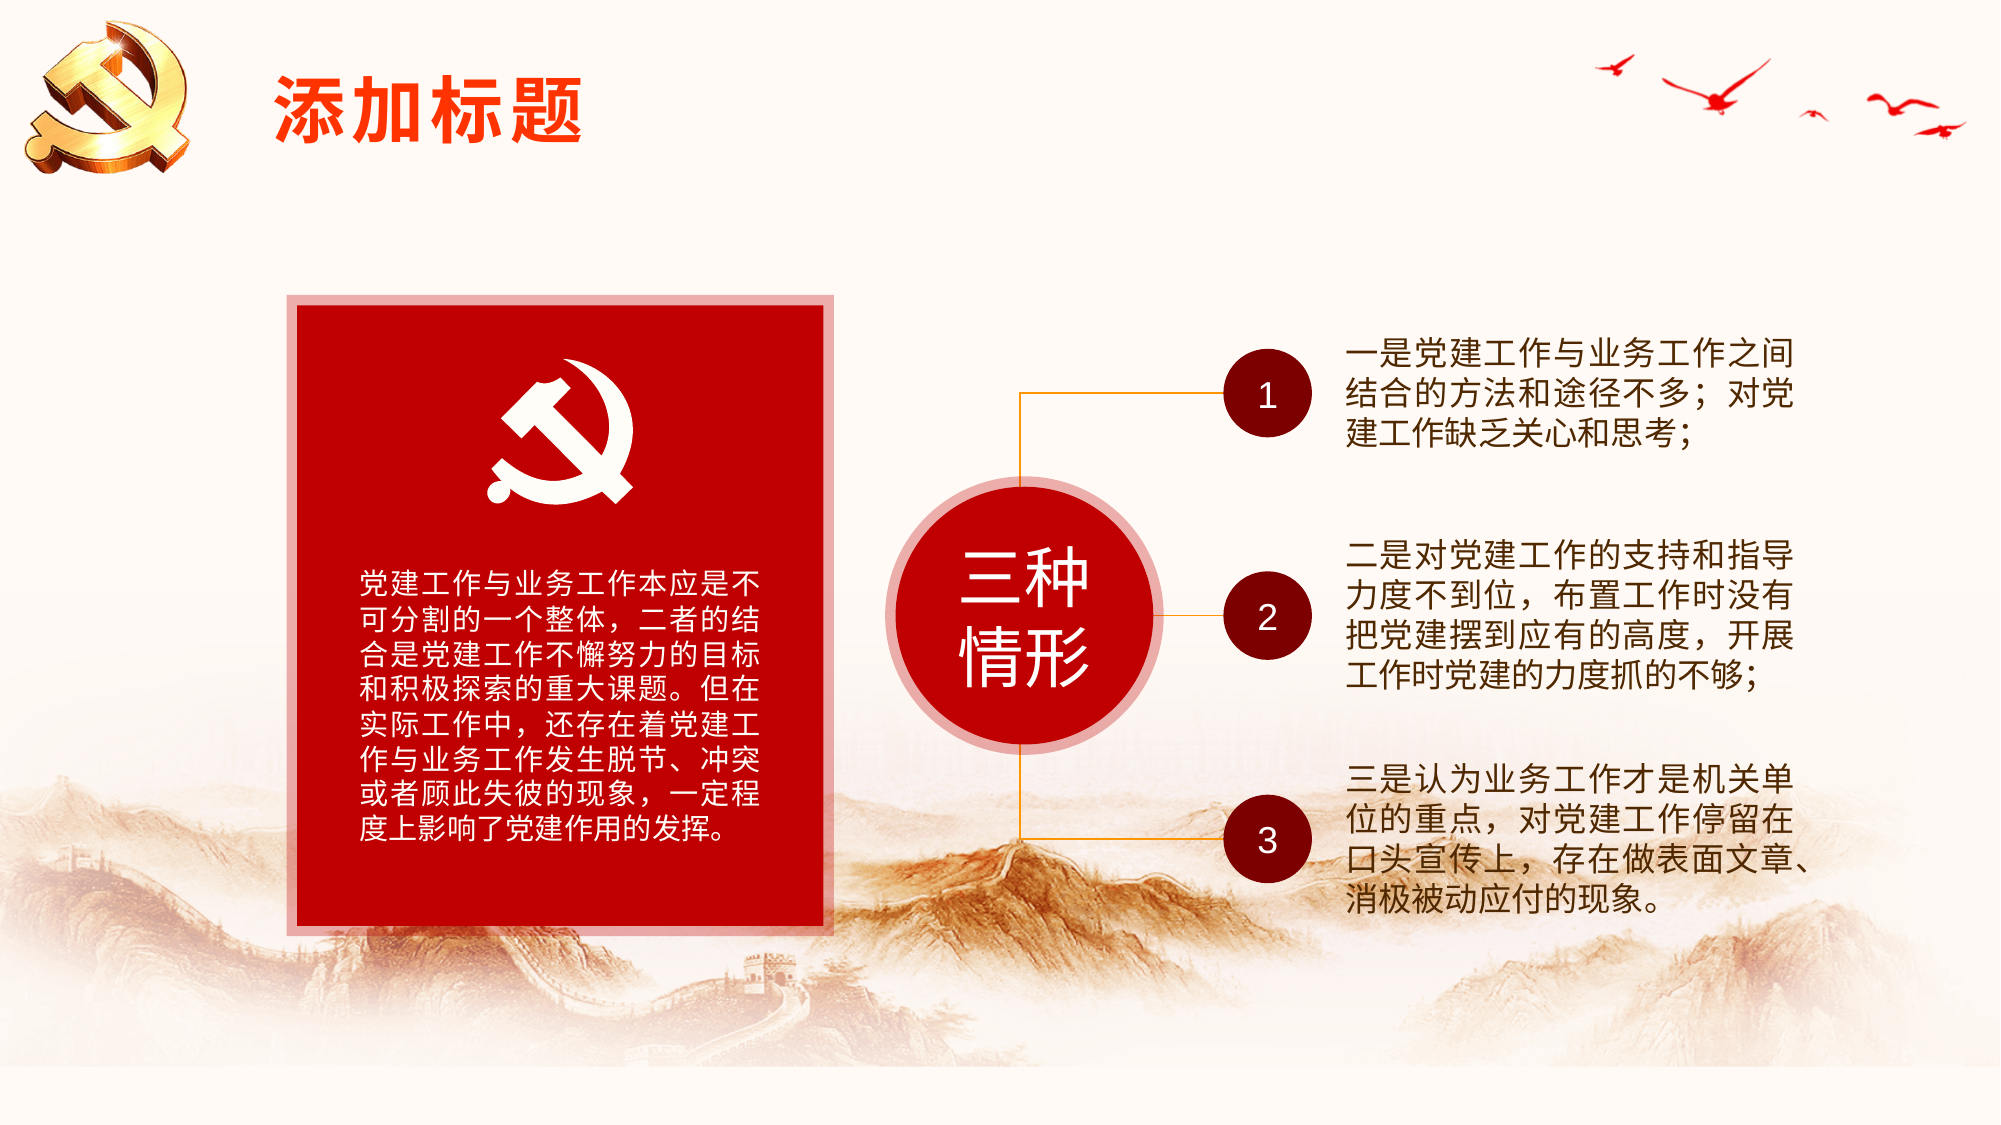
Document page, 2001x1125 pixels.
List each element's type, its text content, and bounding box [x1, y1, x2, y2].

text_box 1 [1222, 347, 1314, 439]
text_box [296, 304, 824, 927]
picture [20, 7, 195, 187]
text_box 三是认为业务工作才是机关单位的重点，对党建工作停留在口头宣传上，存在做表面文章、消极被动应付的现象。 [1330, 750, 1811, 925]
text_box 二是对党建工作的支持和指导力度不到位，布置工作时没有把党建摆到应有的高度，开展工作时党建的力度抓的不够； [1330, 527, 1811, 702]
text_box 党建工作与业务工作本应是不可分割的一个整体，二者的结合是党建工作不懈努力的目标和积极探索的重大课题。但在实际工作中，还存在着党建工作与业务工作发生脱节、冲突或者顾此失彼的现象，一定程度上影响了党建作用的发挥。 [344, 558, 776, 853]
list 添加标题 [257, 56, 1676, 160]
text_box 2 [1226, 570, 1314, 661]
text_box 3 [1222, 793, 1314, 885]
text_box 一是党建工作与业务工作之间结合的方法和途径不多；对党建工作缺乏关心和思考； [1330, 324, 1811, 460]
text_box 三种 情形 [894, 485, 1020, 746]
text_box [487, 358, 634, 505]
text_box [1020, 393, 1226, 840]
picture [0, 592, 2001, 1067]
picture [1595, 54, 1967, 141]
